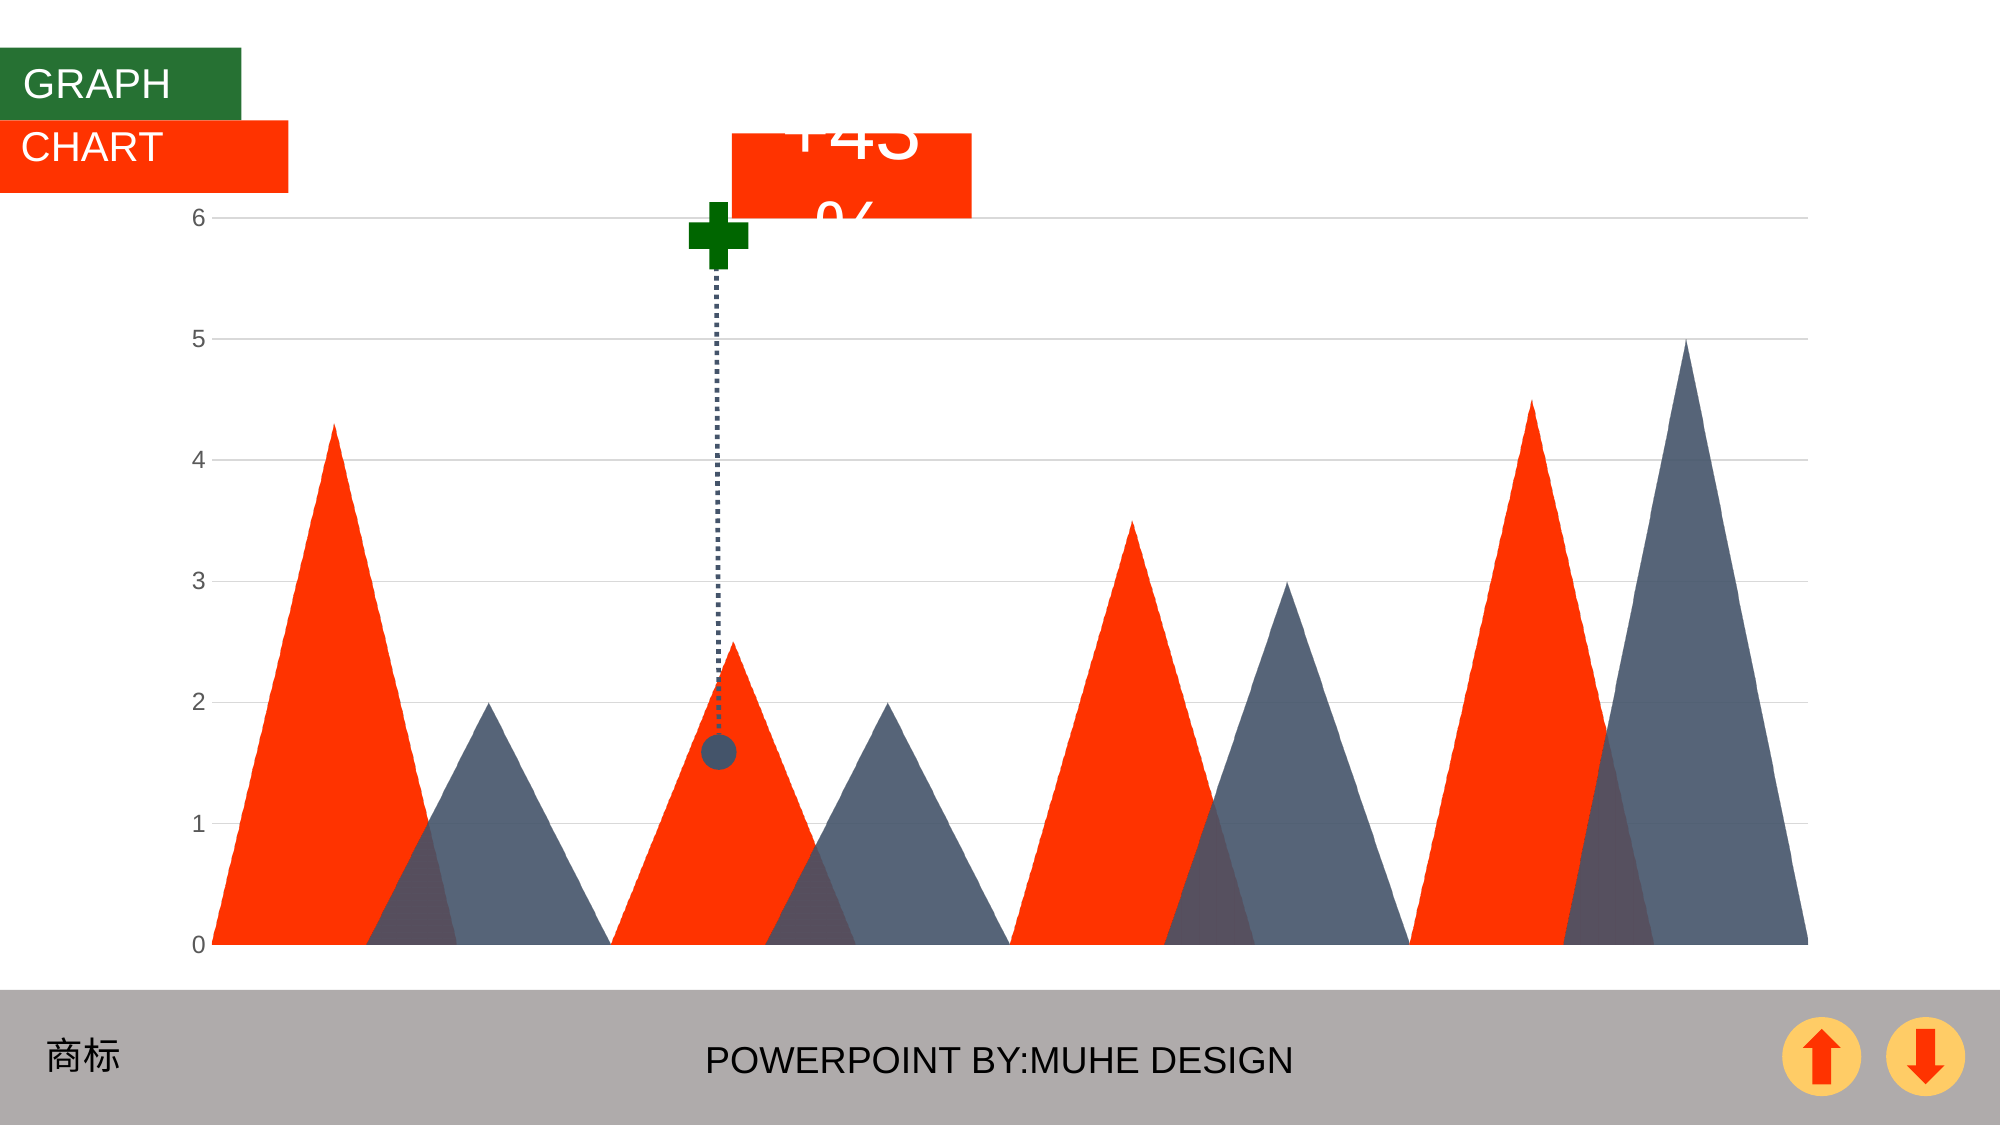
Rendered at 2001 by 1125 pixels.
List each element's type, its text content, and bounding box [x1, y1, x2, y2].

text_box +43% [731, 132, 973, 189]
chart [158, 189, 1842, 974]
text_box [701, 257, 737, 770]
text_box GRAPH [8, 49, 212, 114]
text_box CHART [5, 112, 198, 178]
